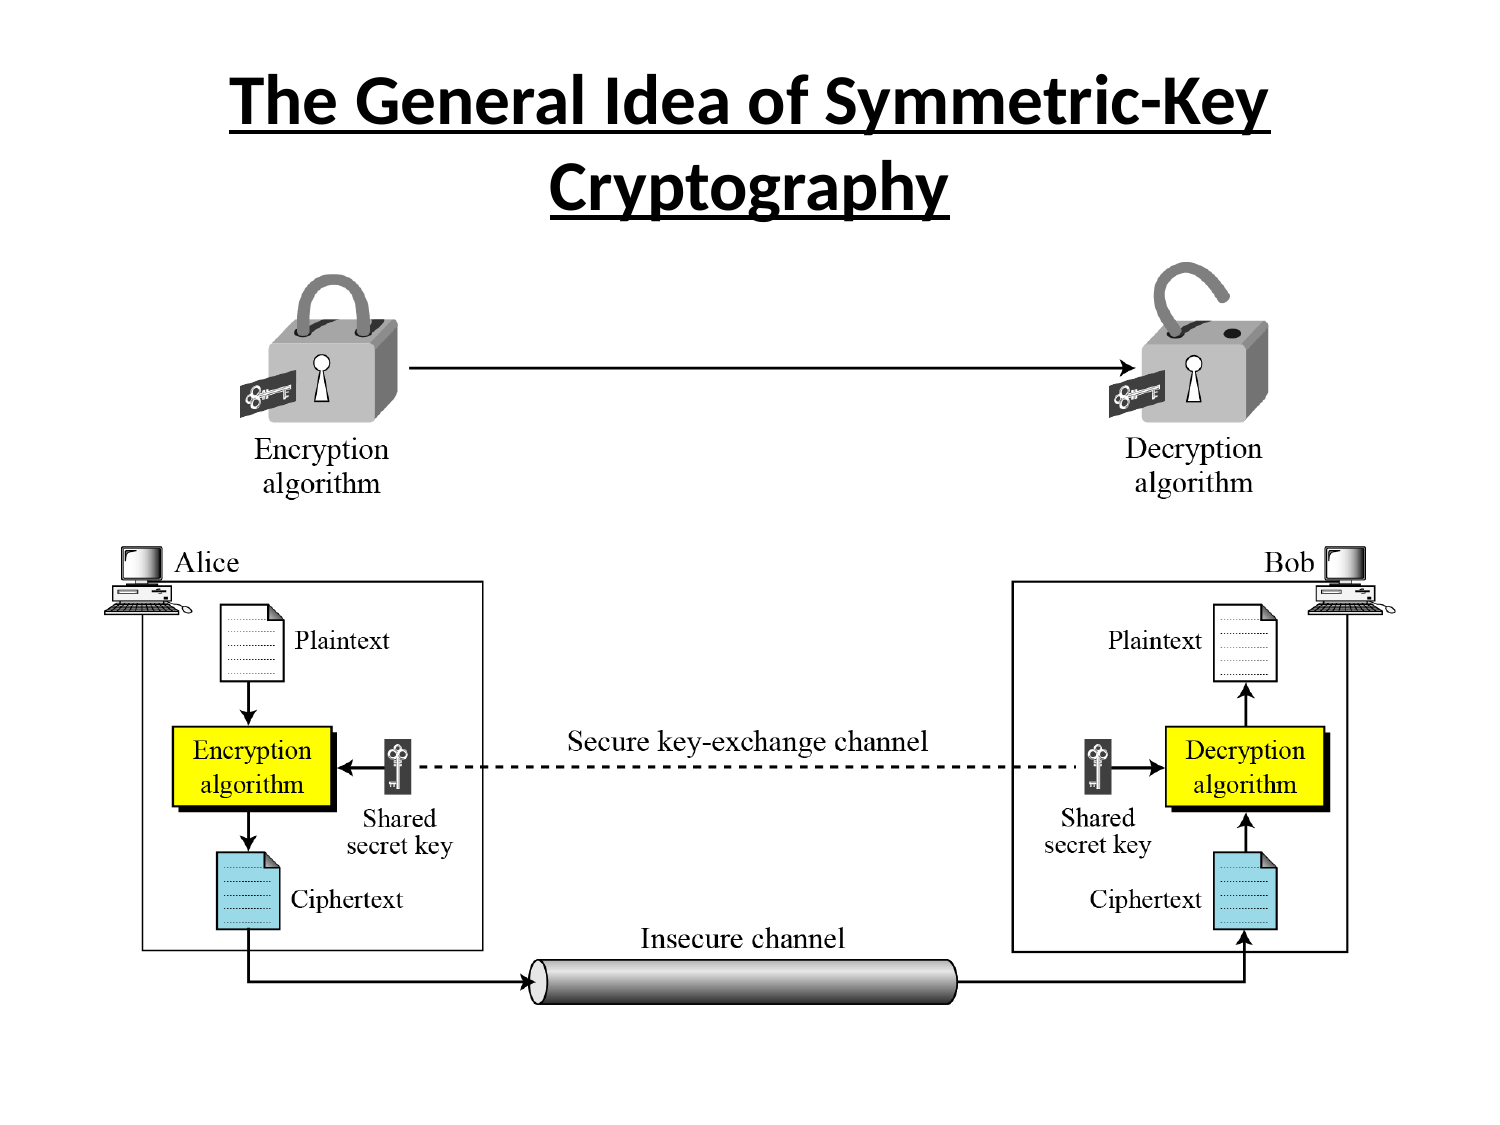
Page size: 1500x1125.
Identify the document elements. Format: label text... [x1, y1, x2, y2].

title The General Idea of Symmetric-Key Cryptography [75, 45, 1425, 233]
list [103, 262, 1396, 1006]
